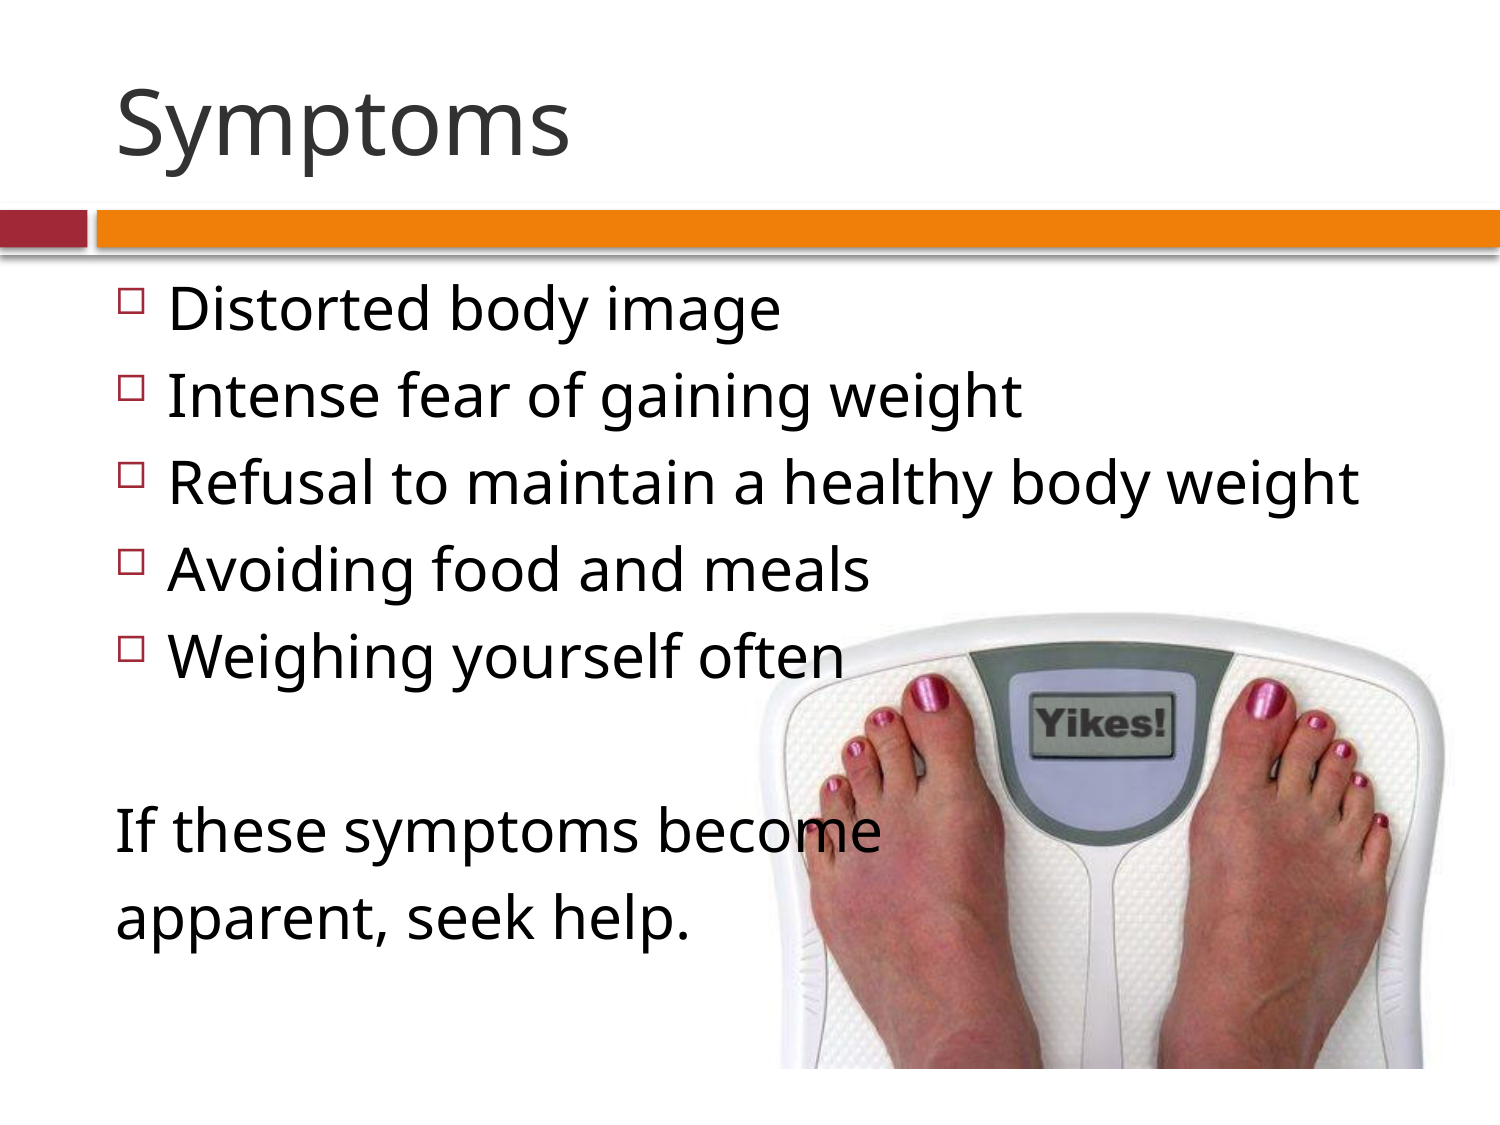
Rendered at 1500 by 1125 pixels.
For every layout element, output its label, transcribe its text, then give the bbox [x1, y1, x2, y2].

picture [718, 549, 1500, 1069]
title Symptoms [100, 37, 1438, 200]
list Distorted body image Intense fear of gaining weight Refusal to maintain a healthy body weight Avoiding food and meals Weighing yourself often If these symptoms become apparent, seek help. [100, 262, 1438, 1000]
